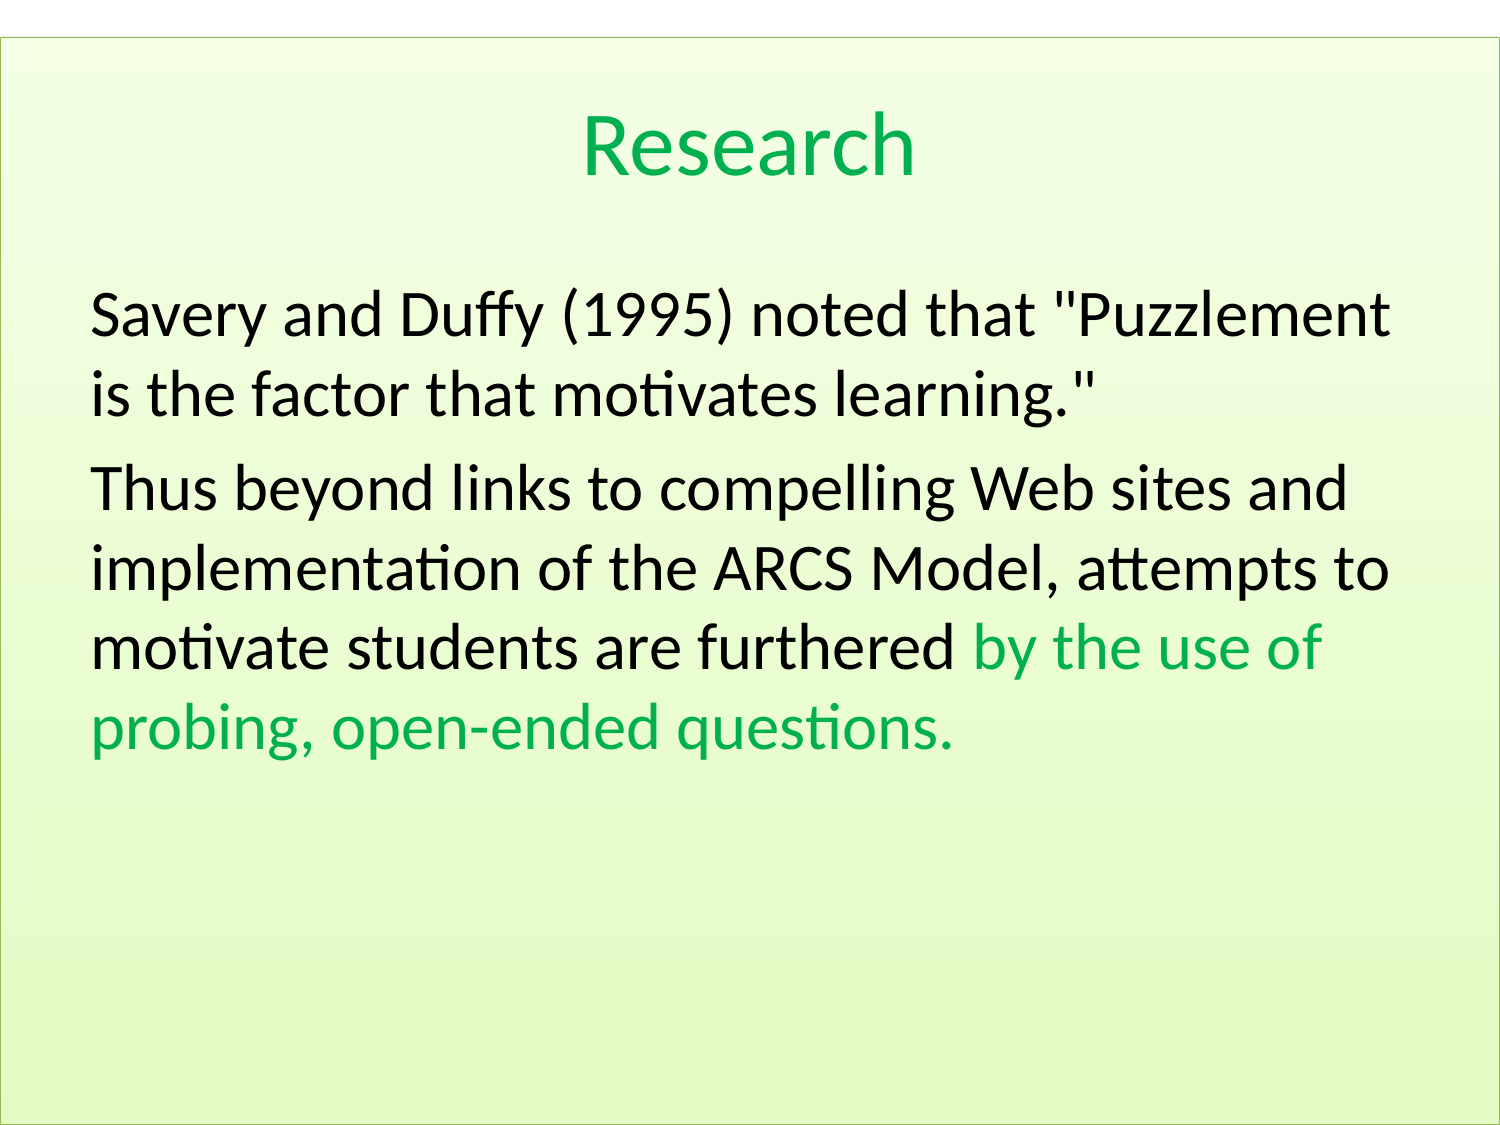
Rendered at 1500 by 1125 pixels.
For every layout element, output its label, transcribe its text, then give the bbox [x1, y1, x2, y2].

text_box [0, 37, 1500, 1125]
title Research [75, 45, 1425, 233]
list Savery and Duffy (1995) noted that "Puzzlement is the factor that motivates learning." Thus beyond links to compelling Web sites and implementation of the ARCS Model, attempts to motivate students are furthered by the use of probing, open-ended questions. [75, 262, 1425, 916]
